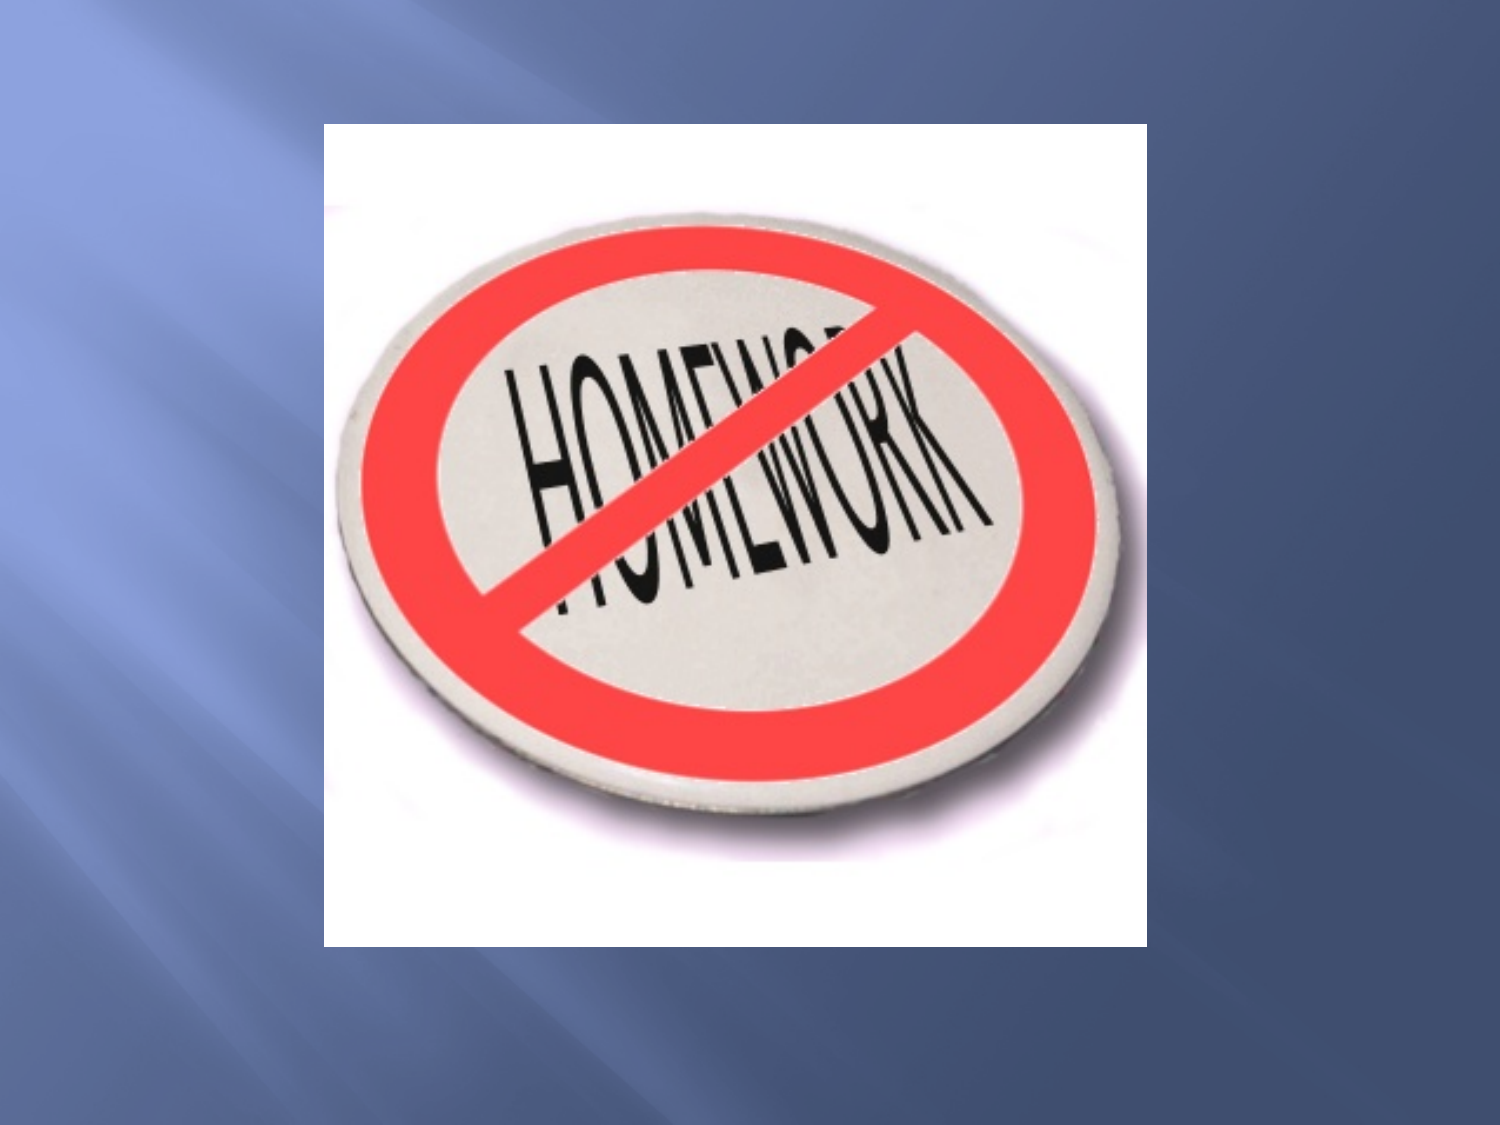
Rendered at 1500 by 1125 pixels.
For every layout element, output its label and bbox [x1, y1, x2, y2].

picture [324, 124, 1148, 948]
